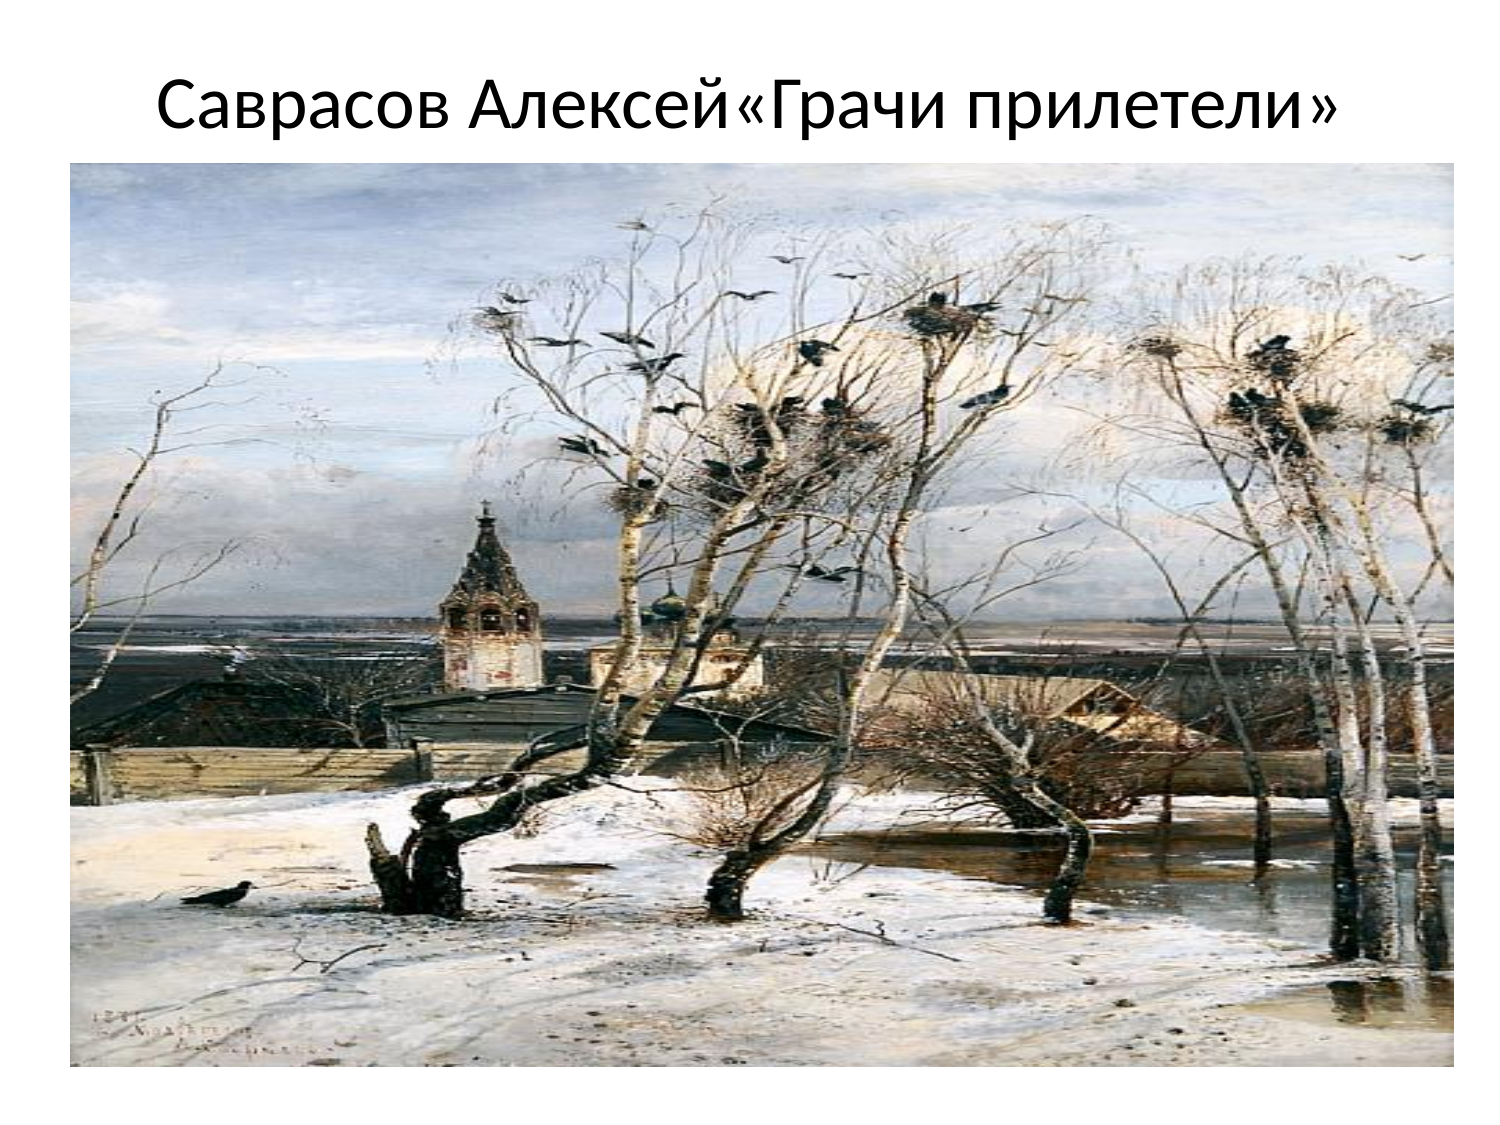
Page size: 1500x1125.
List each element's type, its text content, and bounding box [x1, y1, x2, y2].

title Саврасов Алексей«Грачи прилетели» [75, 45, 1425, 153]
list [70, 163, 1454, 1067]
